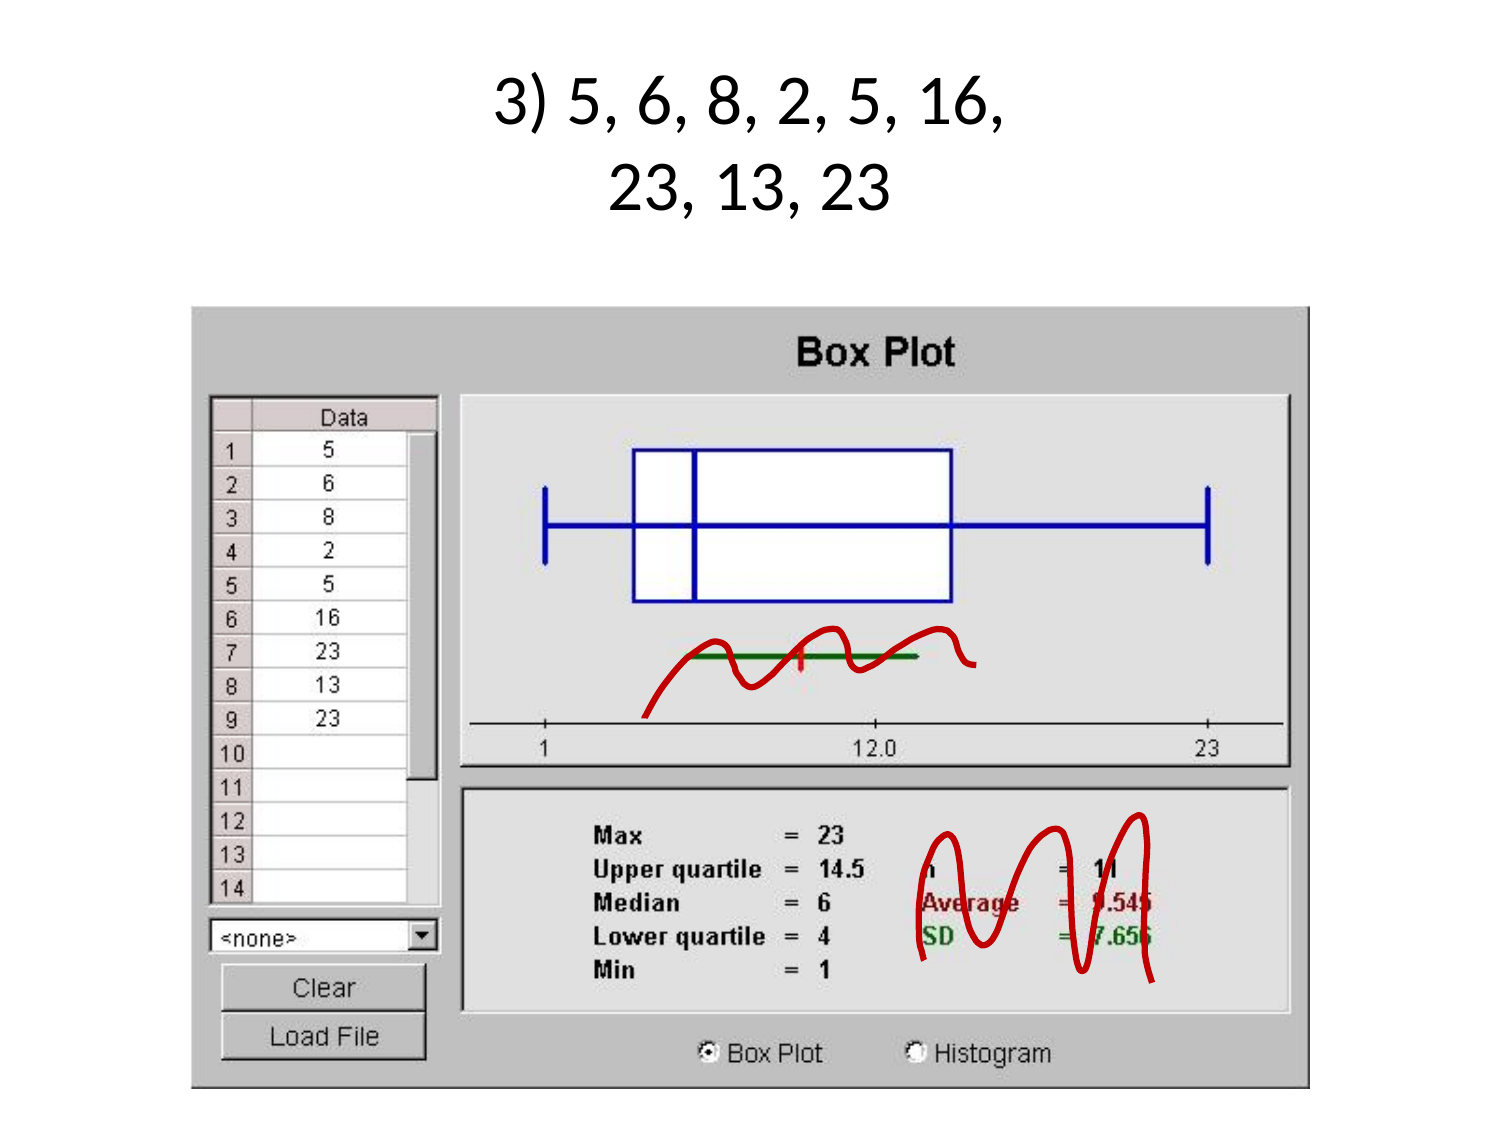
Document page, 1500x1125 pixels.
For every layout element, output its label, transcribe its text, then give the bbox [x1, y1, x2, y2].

title 3) 5, 6, 8, 2, 5, 16, 23, 13, 23 [75, 45, 1425, 233]
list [190, 305, 1310, 1089]
